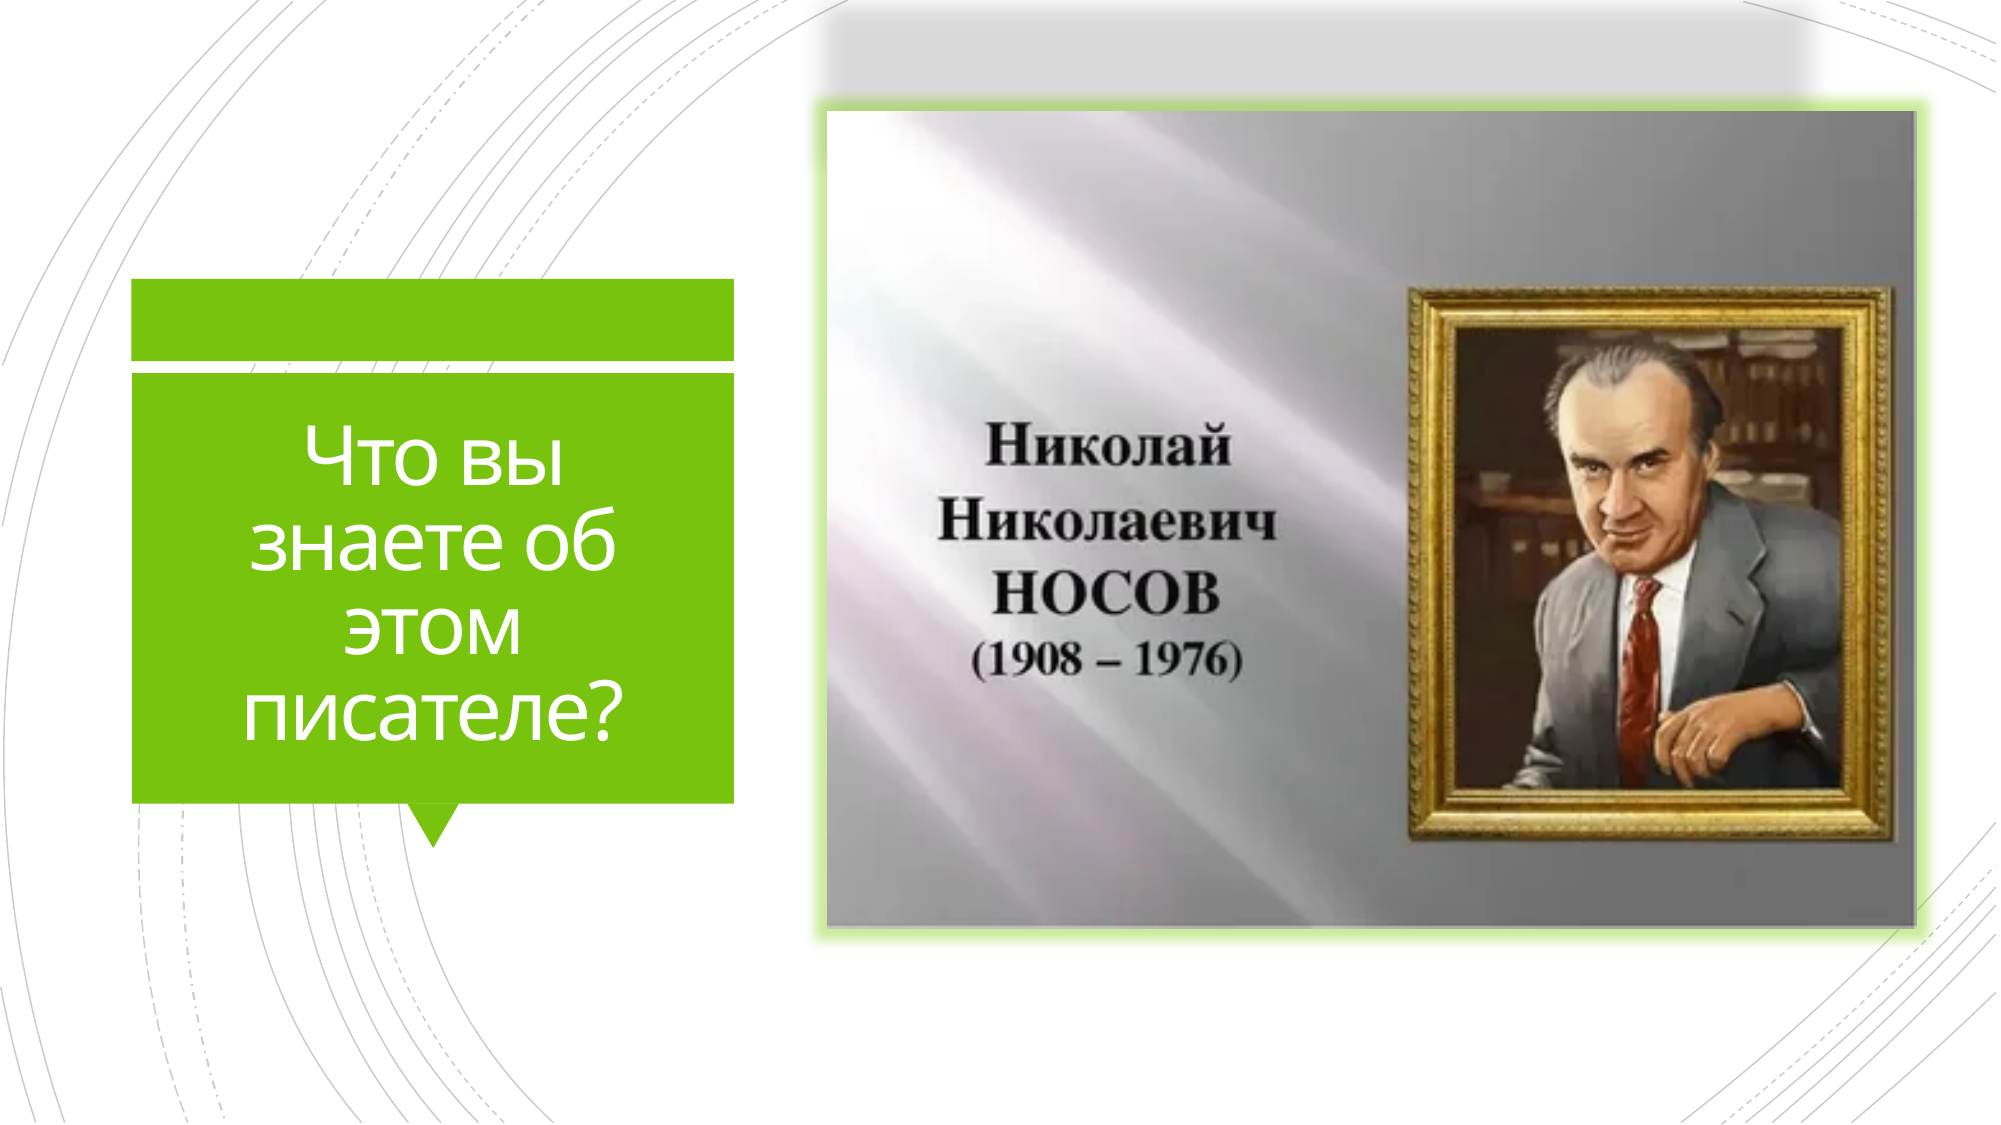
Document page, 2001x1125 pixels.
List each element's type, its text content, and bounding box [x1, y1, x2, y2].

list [826, 111, 1918, 929]
title Что вы знаете об этом писателе? [145, 385, 720, 789]
